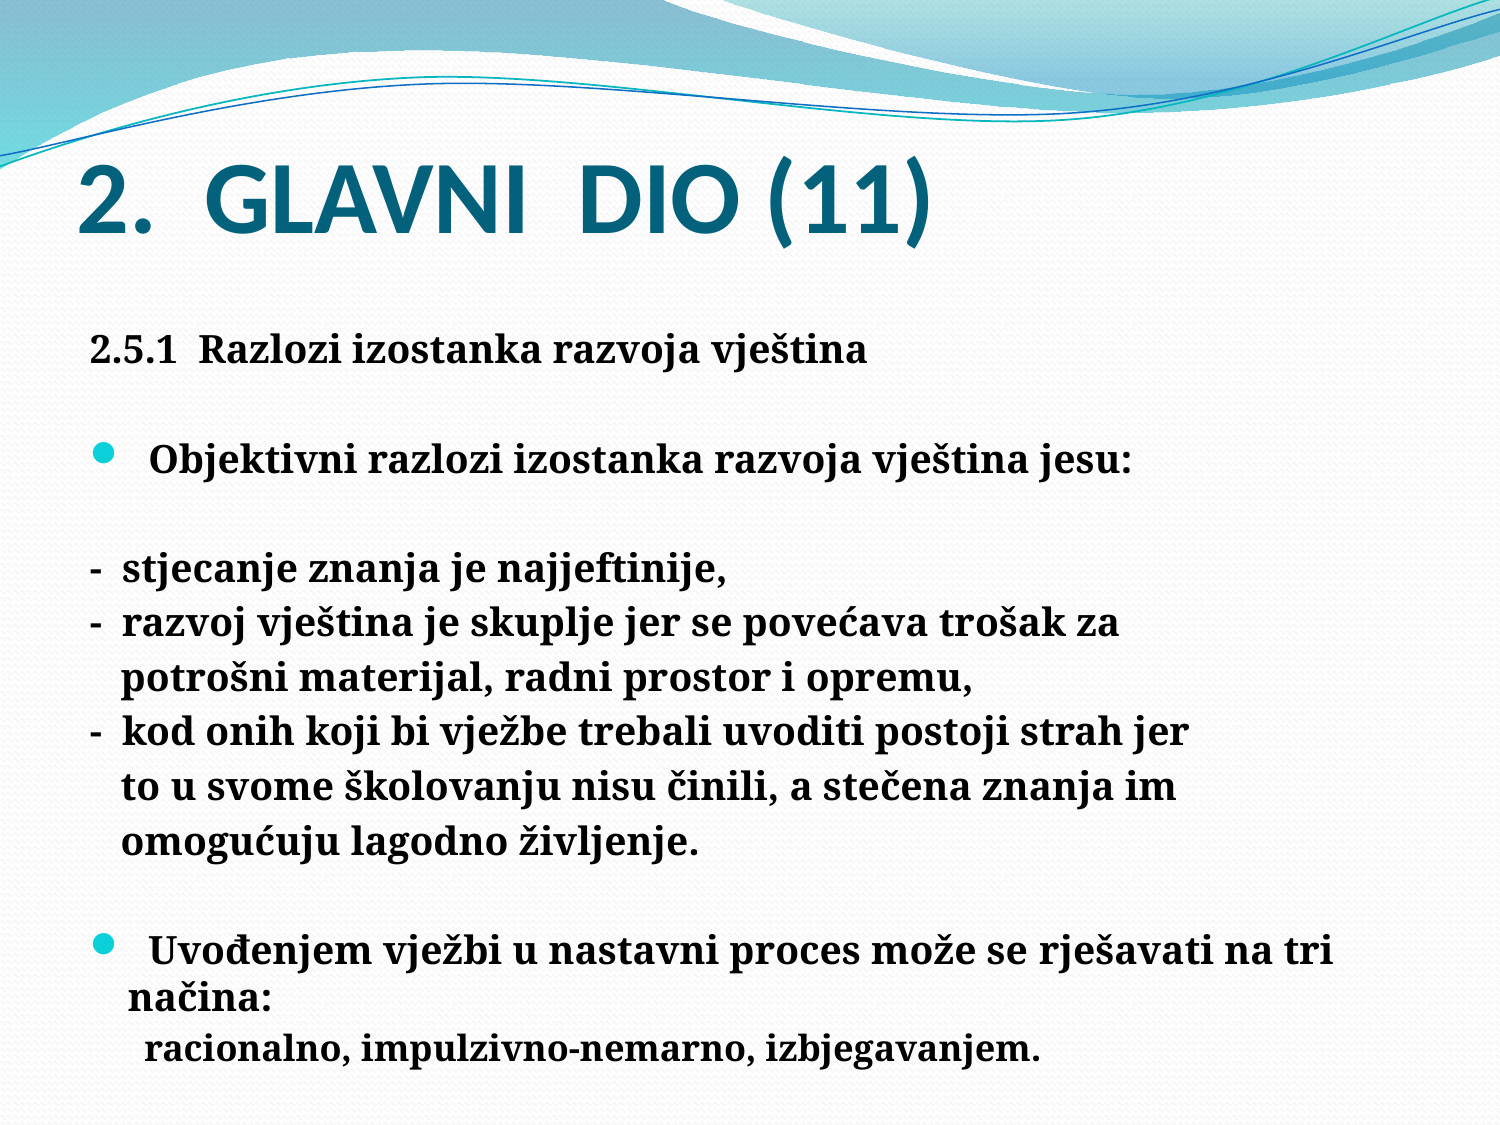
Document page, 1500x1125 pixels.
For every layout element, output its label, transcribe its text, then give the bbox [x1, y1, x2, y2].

list 2.5.1 Razlozi izostanka razvoja vještina Objektivni razlozi izostanka razvoja vještina jesu: - stjecanje znanja je najjeftinije, - razvoj vještina je skuplje jer se povećava trošak za potrošni materijal, radni prostor i opremu, - kod onih koji bi vježbe trebali uvoditi postoji strah jer to u svome školovanju nisu činili, a stečena znanja im omogućuju lagodno življenje. Uvođenjem vježbi u nastavni proces može se rješavati na tri načina: racionalno, impulzivno-nemarno, izbjegavanjem. [75, 317, 1425, 1083]
title 2. GLAVNI DIO (11) [76, 66, 1427, 254]
